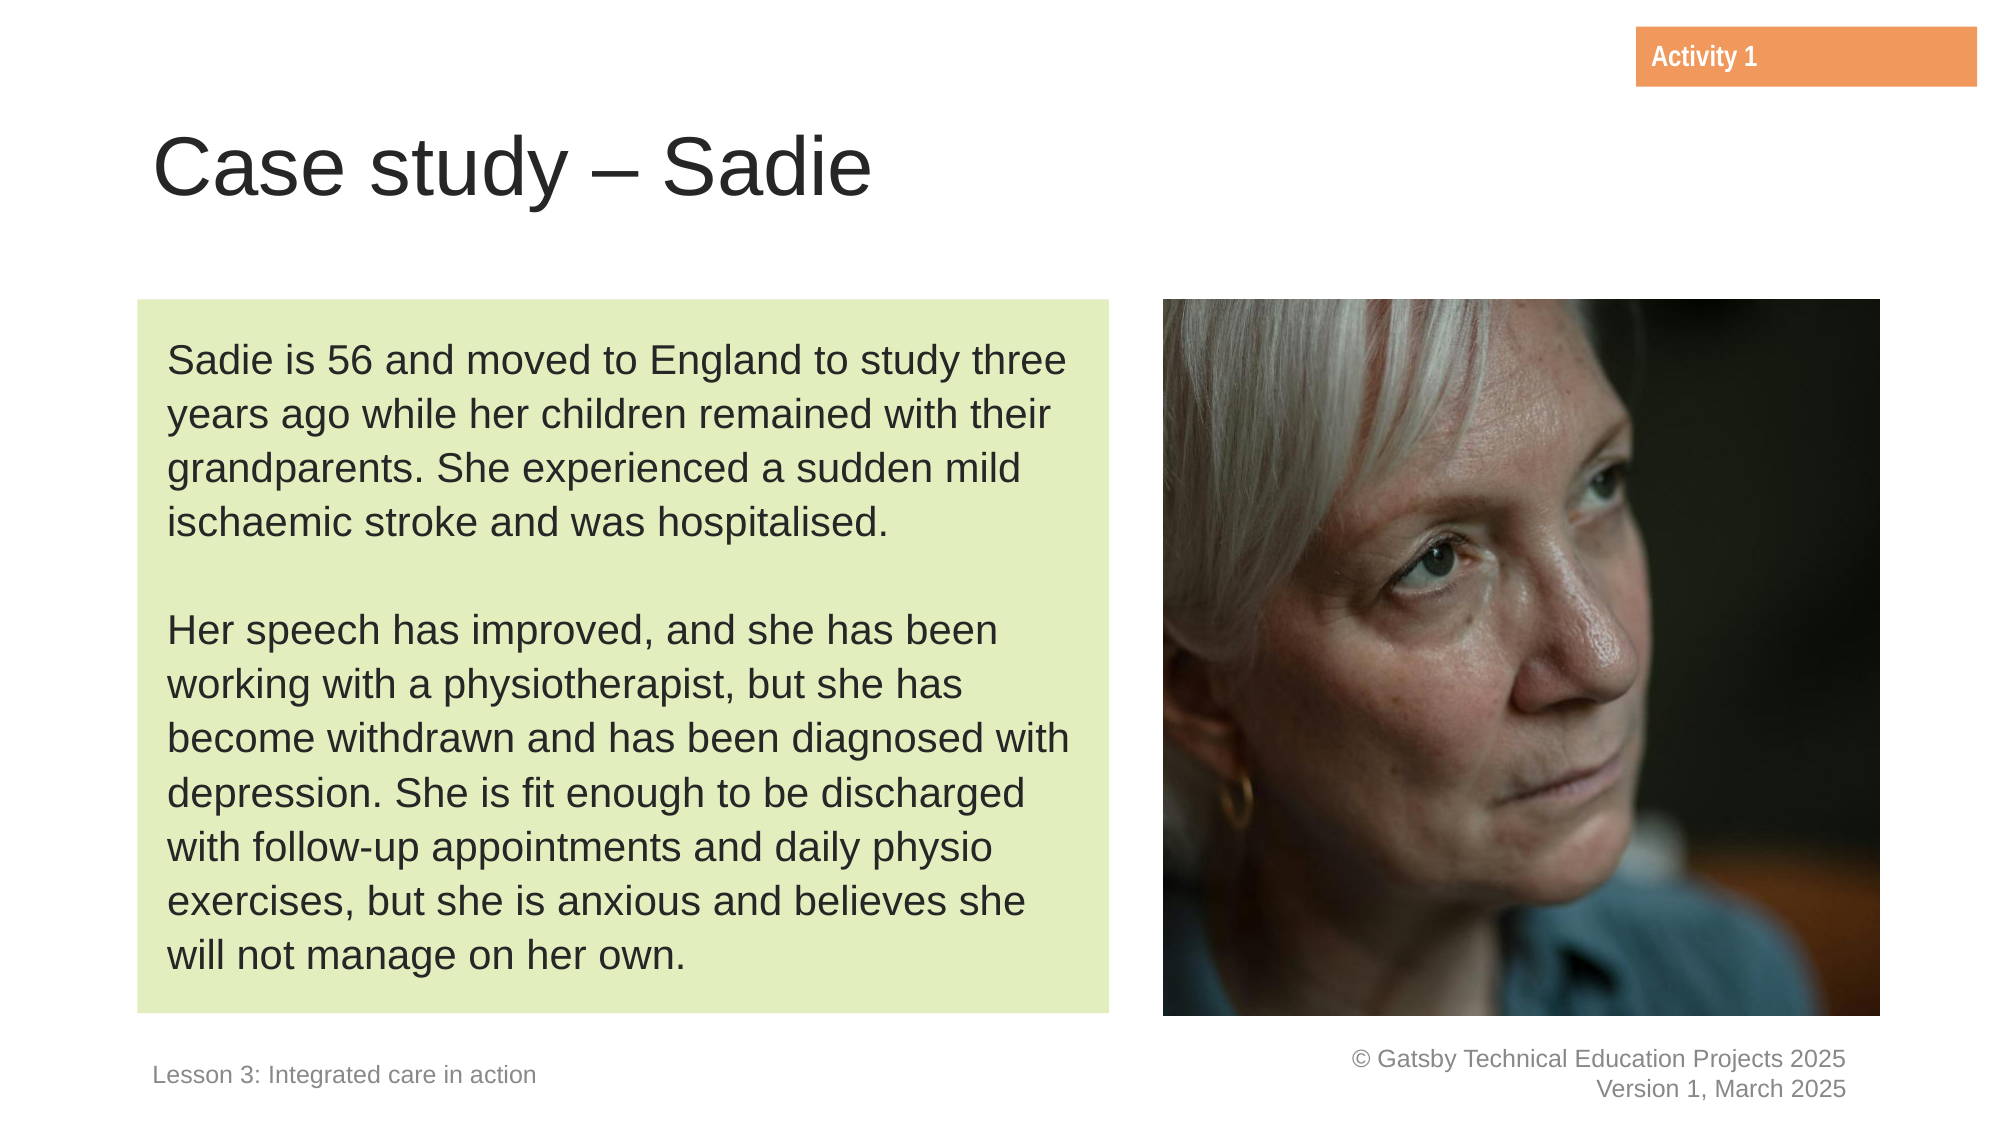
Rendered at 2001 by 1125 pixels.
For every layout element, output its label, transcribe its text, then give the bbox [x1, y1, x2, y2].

picture [1163, 299, 1880, 1016]
list Activity 1 [1636, 26, 1978, 87]
list Lesson 3: Integrated care in action [137, 1042, 829, 1103]
title Case study – Sadie [137, 59, 1863, 278]
list Sadie is 56 and moved to England to study three years ago while her children remained with their grandparents. She experienced a sudden mild ischaemic stroke and was hospitalised. Her speech has improved, and she has been working with a physiotherapist, but she has become withdrawn and has been diagnosed with depression. She is fit enough to be discharged with follow-up appointments and daily physio exercises, but she is anxious and believes she will not manage on her own. [137, 299, 1109, 1014]
